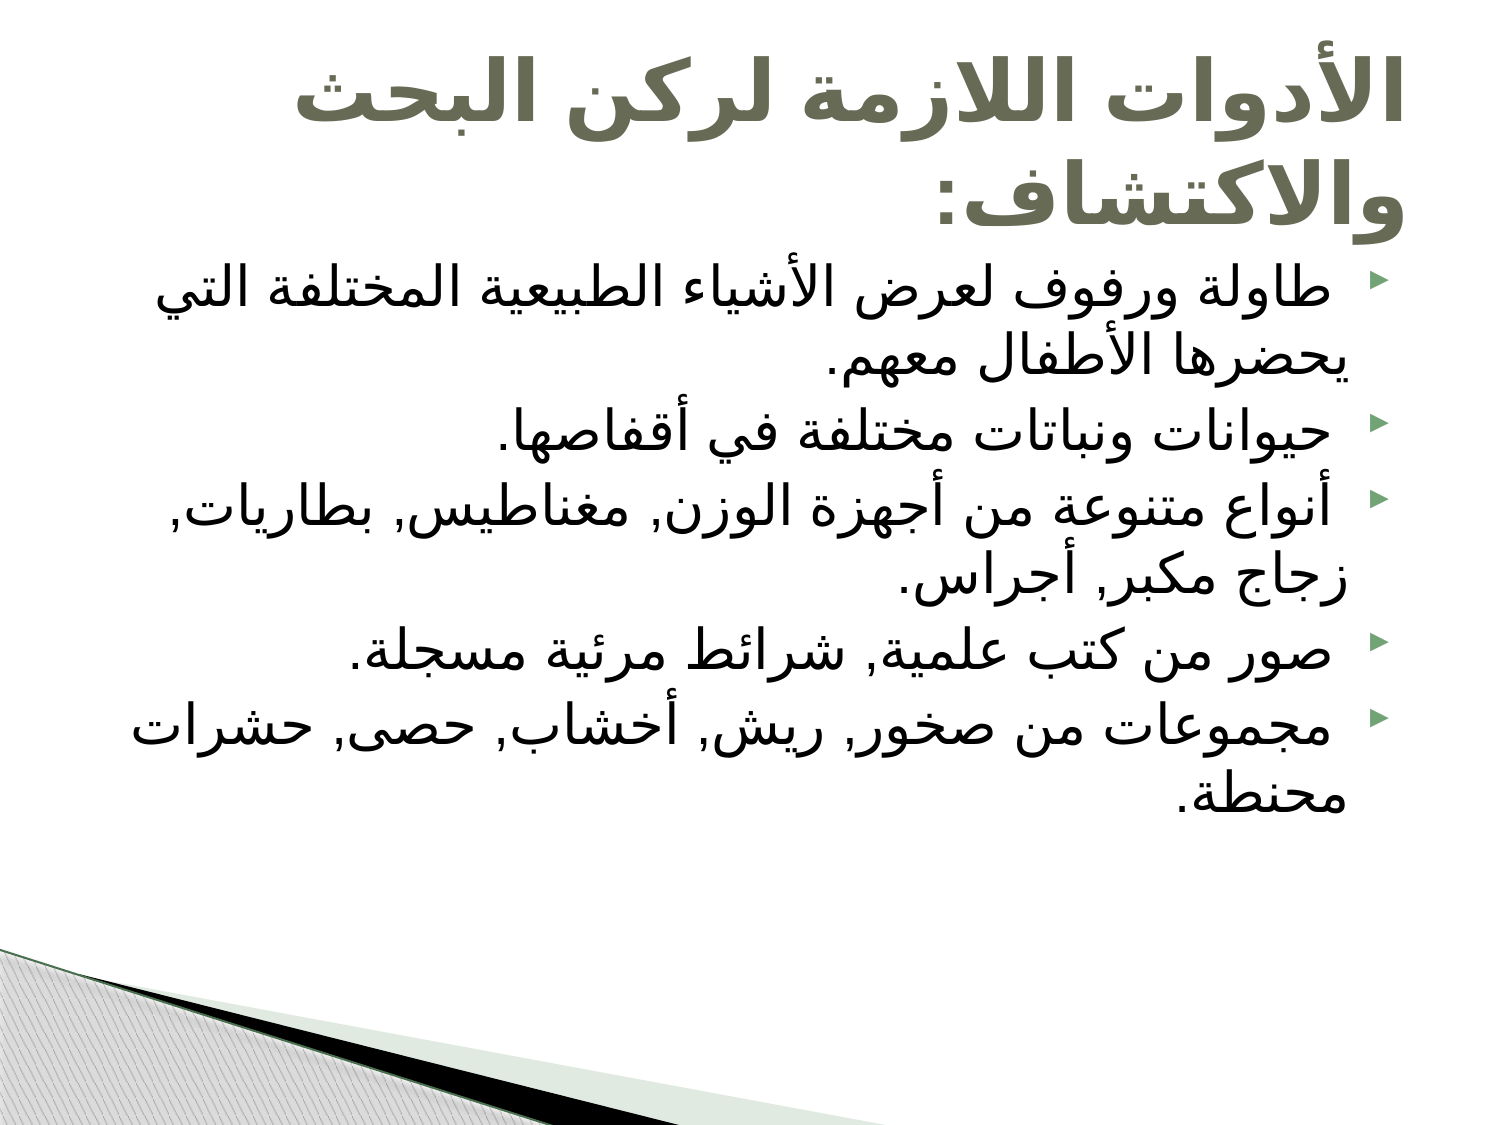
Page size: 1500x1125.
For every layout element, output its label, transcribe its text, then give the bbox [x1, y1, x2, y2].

title الأدوات اللازمة لركن البحث والاكتشاف: [75, 45, 1425, 233]
list طاولة ورفوف لعرض الأشياء الطبيعية المختلفة التي يحضرها الأطفال معهم. حيوانات ونباتات مختلفة في أقفاصها. أنواع متنوعة من أجهزة الوزن, مغناطيس, بطاريات, زجاج مكبر, أجراس. صور من كتب علمية, شرائط مرئية مسجلة. مجموعات من صخور, ريش, أخشاب, حصى, حشرات محنطة. [74, 242, 1426, 986]
